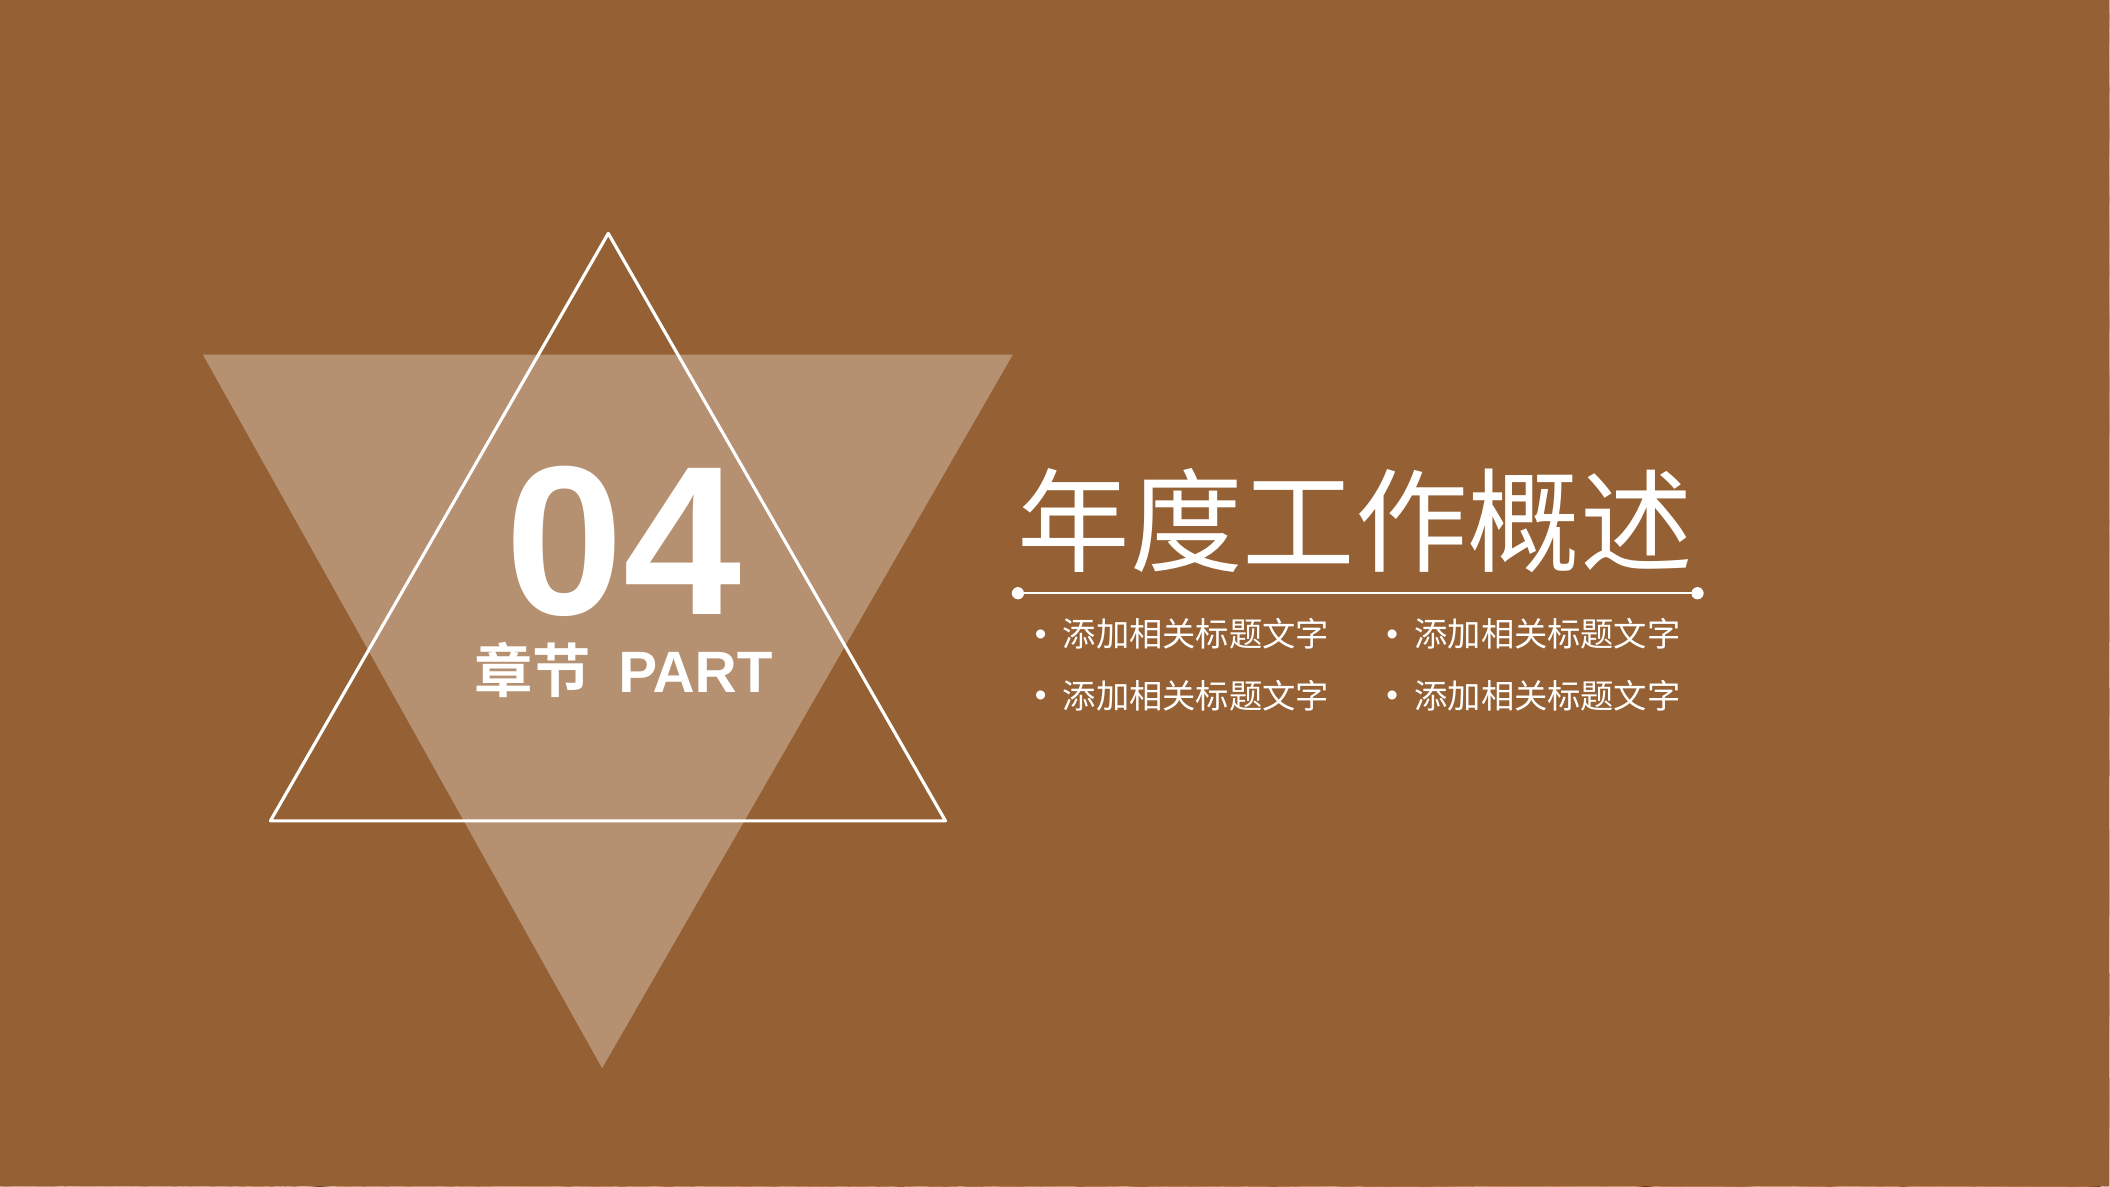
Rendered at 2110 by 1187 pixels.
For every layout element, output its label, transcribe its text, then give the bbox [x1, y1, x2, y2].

text_box [202, 354, 538, 634]
text_box [763, 502, 839, 634]
text_box 年度工作概述 [1017, 450, 1751, 586]
text_box 添加相关标题文字 [1371, 667, 1696, 723]
text_box [0, 0, 2110, 1187]
text_box [270, 701, 946, 821]
text_box [377, 449, 484, 634]
text_box 04 [484, 401, 763, 634]
text_box [463, 821, 745, 1069]
text_box [511, 233, 705, 401]
text_box 添加相关标题文字 [1019, 667, 1344, 723]
text_box 章节 PART [339, 634, 908, 705]
text_box 添加相关标题文字 [1019, 606, 1344, 661]
text_box [679, 354, 1013, 634]
text_box 添加相关标题文字 [1371, 606, 1696, 661]
